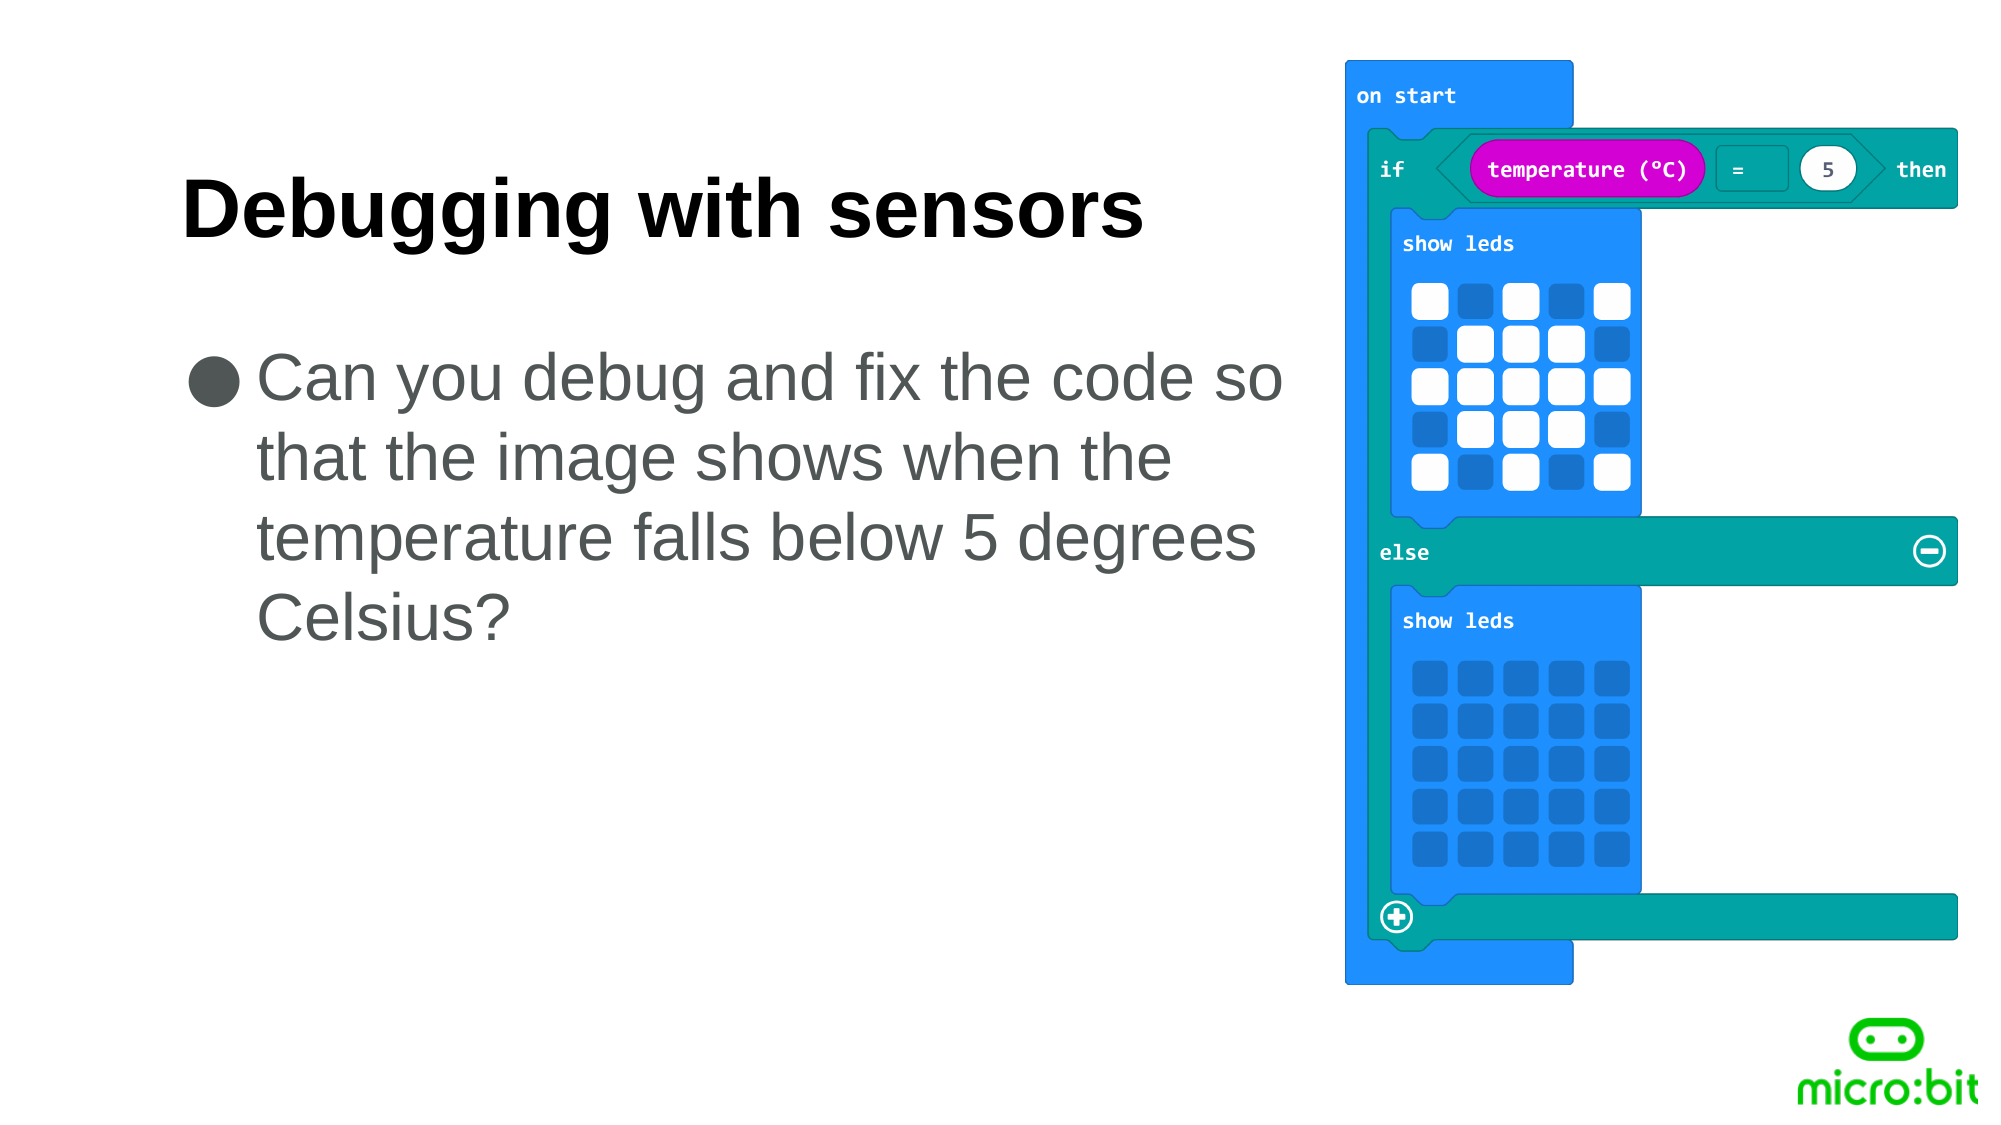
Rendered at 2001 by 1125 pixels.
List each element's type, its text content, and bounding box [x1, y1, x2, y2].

picture [1797, 1017, 1978, 1106]
picture [1344, 59, 1958, 985]
text_box Debugging with sensors Can you debug and fix the code so that the image shows when the temperature falls below 5 degrees Celsius? [166, 60, 1342, 884]
